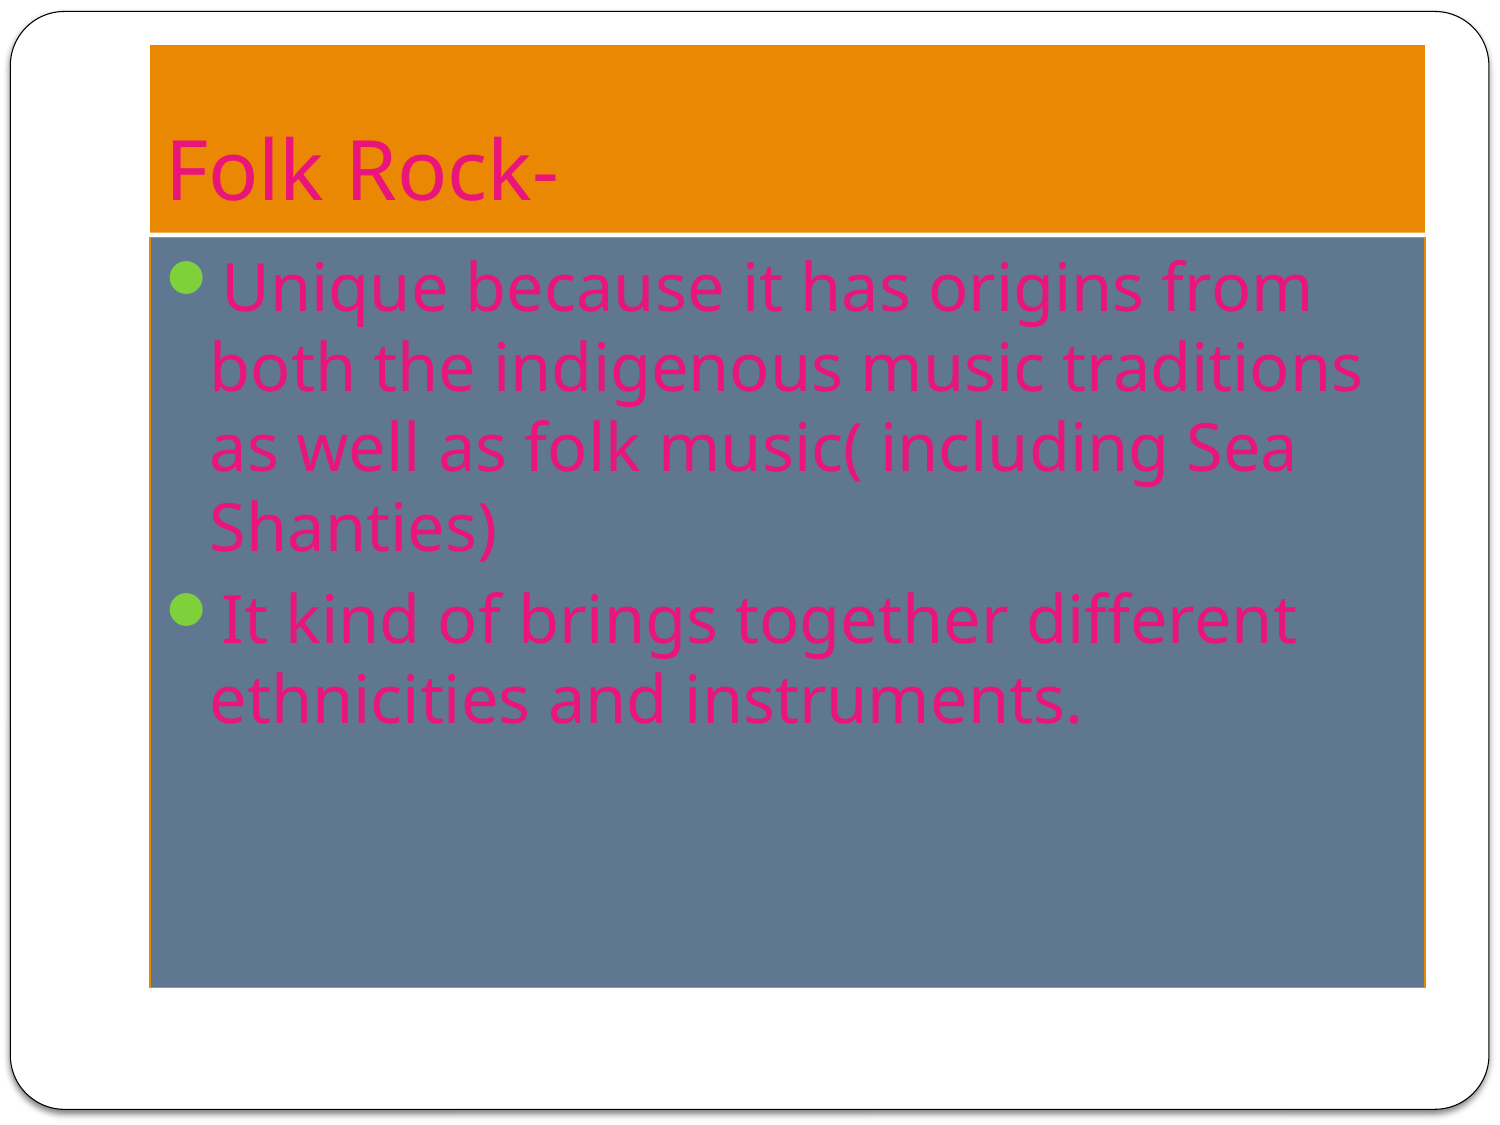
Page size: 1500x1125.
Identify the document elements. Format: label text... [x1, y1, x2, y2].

list Unique because it has origins from both the indigenous music traditions as well as folk music( including Sea Shanties) It kind of brings together different ethnicities and instruments. [149, 237, 1426, 988]
title Folk Rock- [149, 44, 1426, 233]
